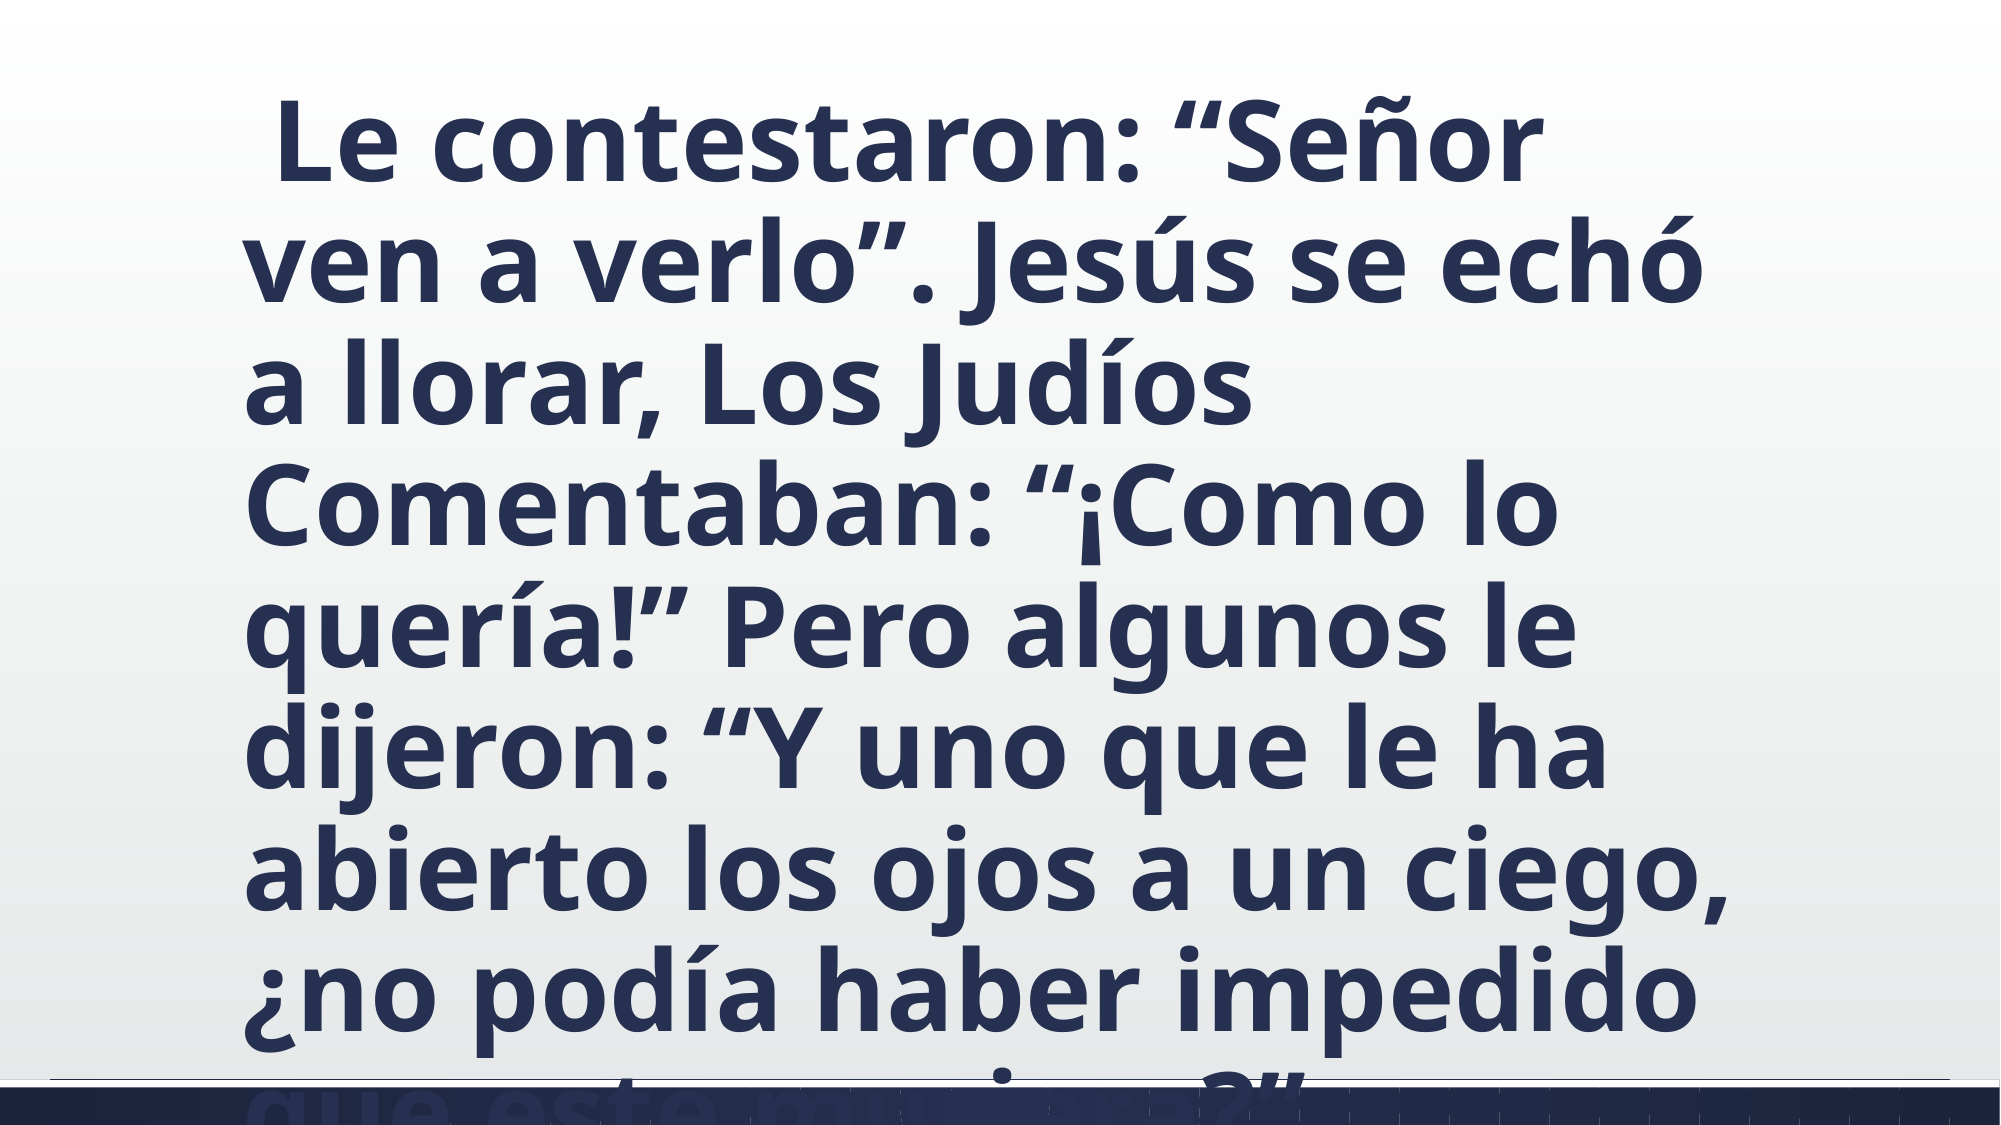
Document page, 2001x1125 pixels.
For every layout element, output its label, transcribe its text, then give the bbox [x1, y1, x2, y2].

list Le contestaron: “Señor ven a verlo”. Jesús se echó a llorar, Los Judíos Comentaban: “¡Como lo quería!” Pero algunos le dijeron: “Y uno que le ha abierto los ojos a un ciego, ¿no podía haber impedido que este muriera?” [219, 76, 1780, 990]
